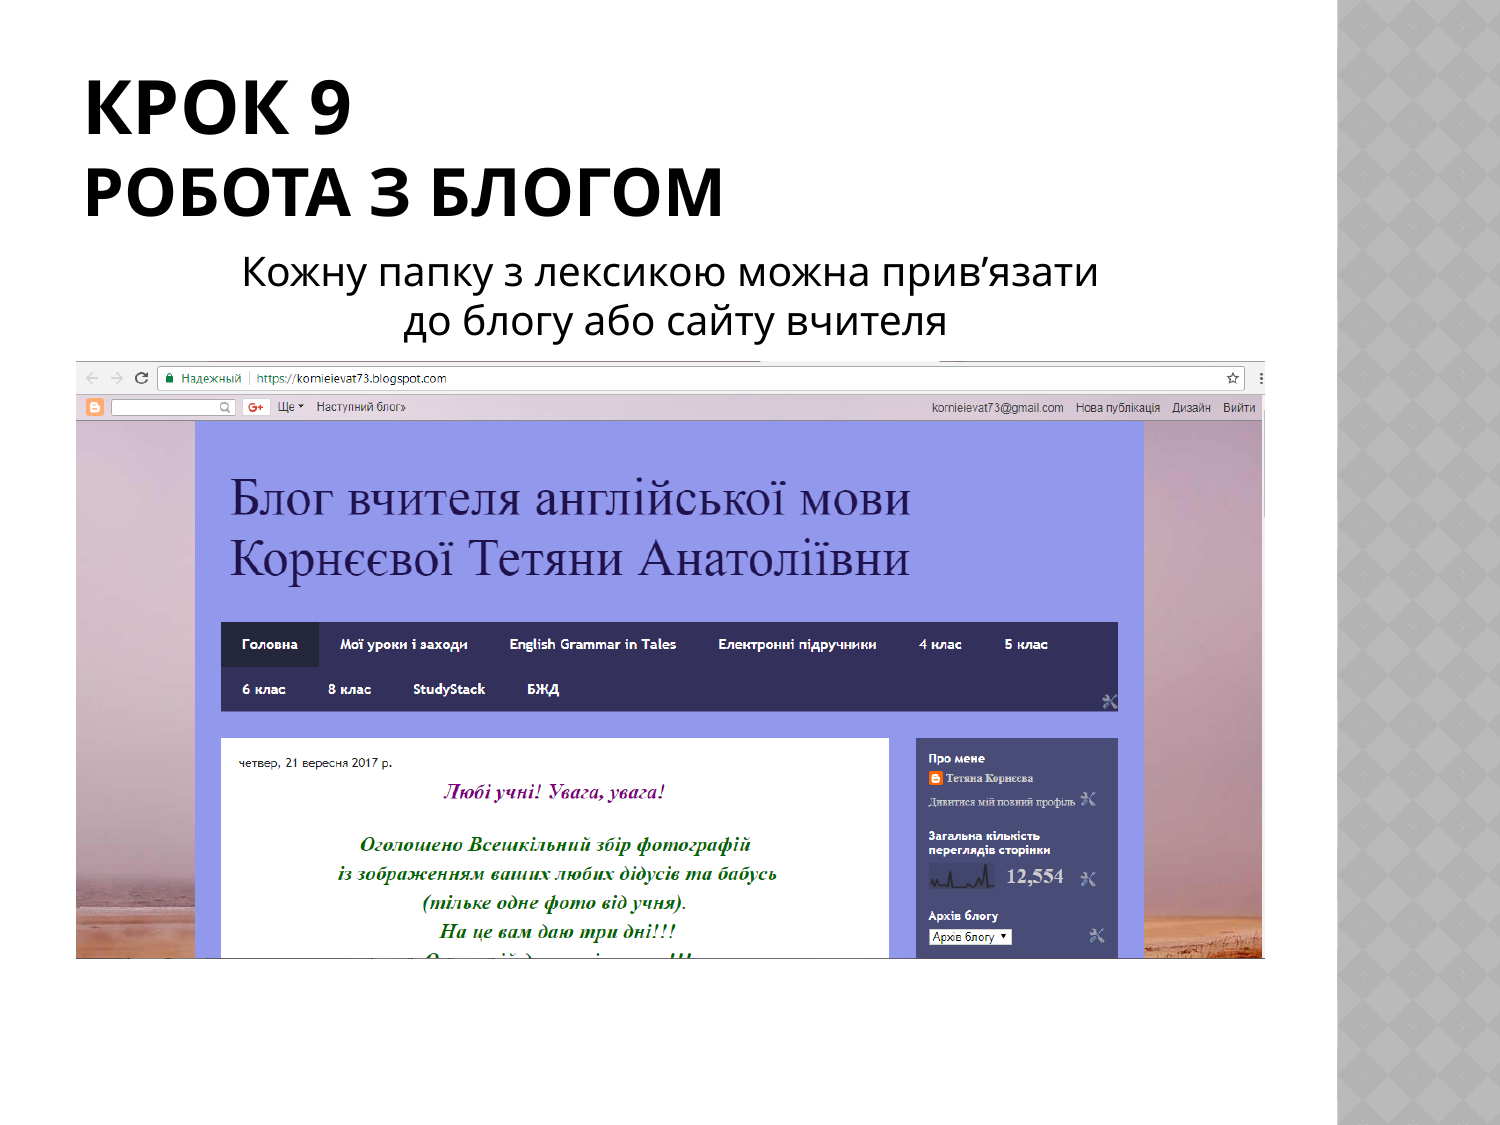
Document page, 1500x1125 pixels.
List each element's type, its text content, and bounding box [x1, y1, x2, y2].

title Крок 9 робота з блогом [75, 37, 1043, 230]
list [76, 361, 1265, 959]
list Кожну папку з лексикою можна прив’язати до блогу або сайту вчителя [75, 245, 1270, 345]
